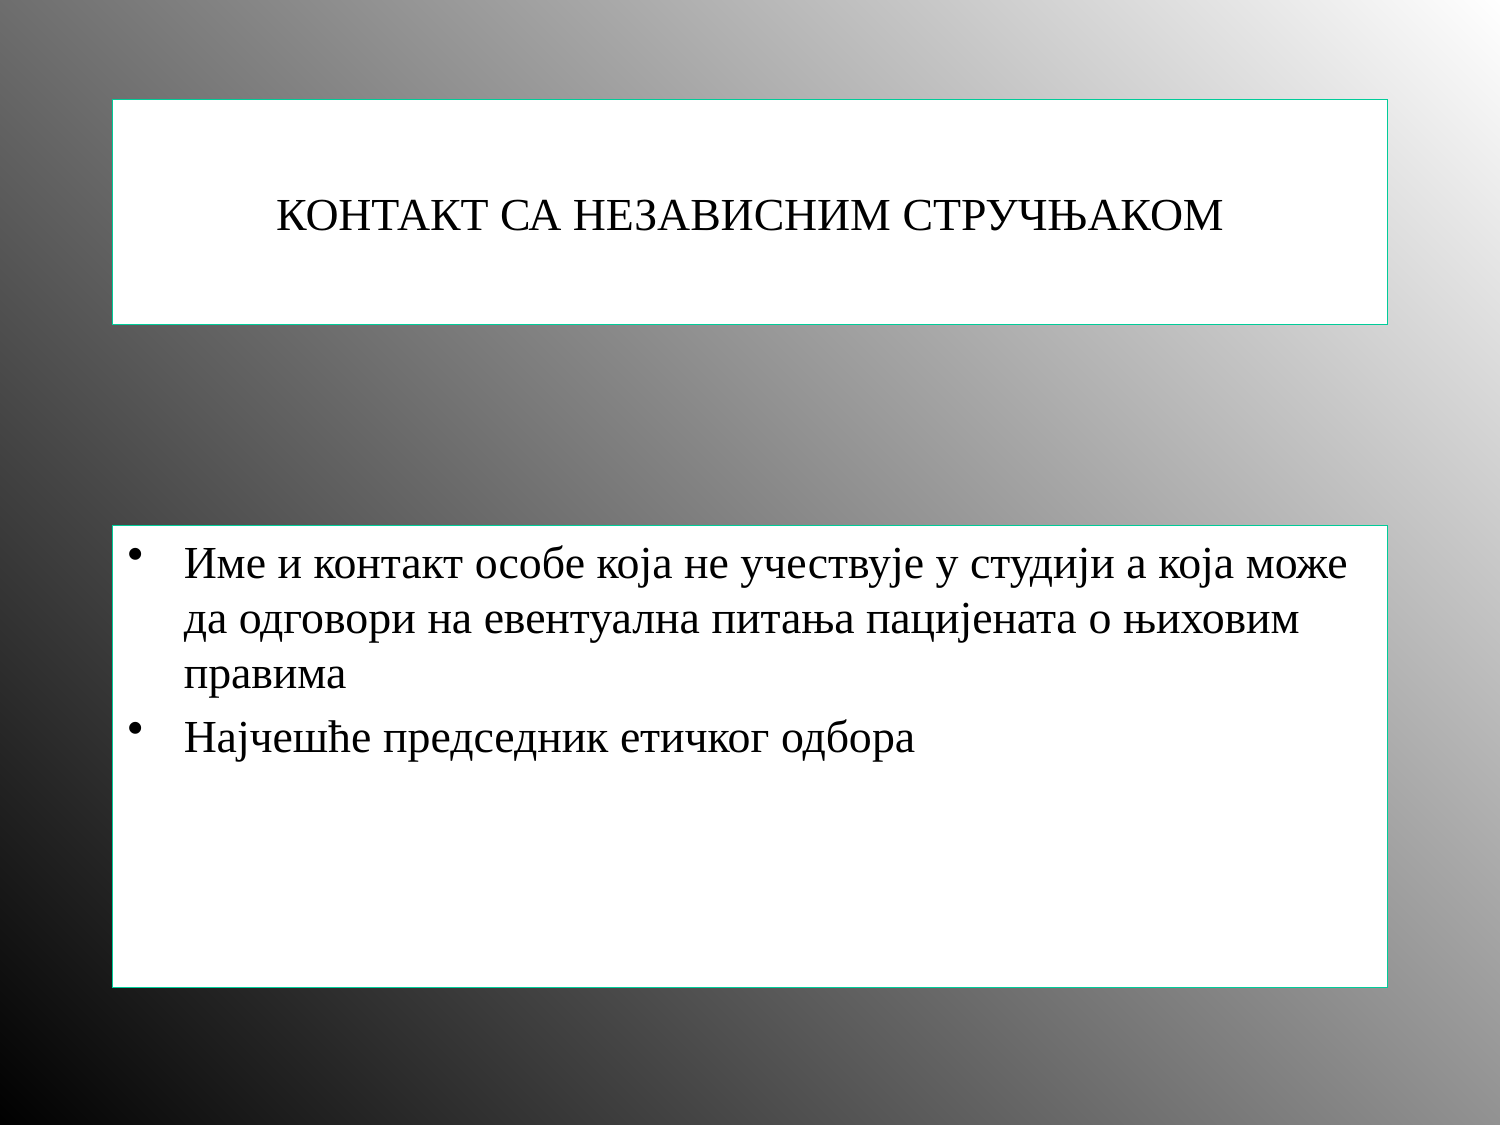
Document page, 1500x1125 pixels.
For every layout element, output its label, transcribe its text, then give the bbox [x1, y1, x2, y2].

title КОНТАКТ СА НЕЗАВИСНИМ СТРУЧЊАКОМ [112, 99, 1388, 325]
list Име и контакт особе која не учествује у студији а која може да одговори на евентуална питања пацијената о њиховим правима Најчешће председник етичког одбора [112, 525, 1388, 988]
